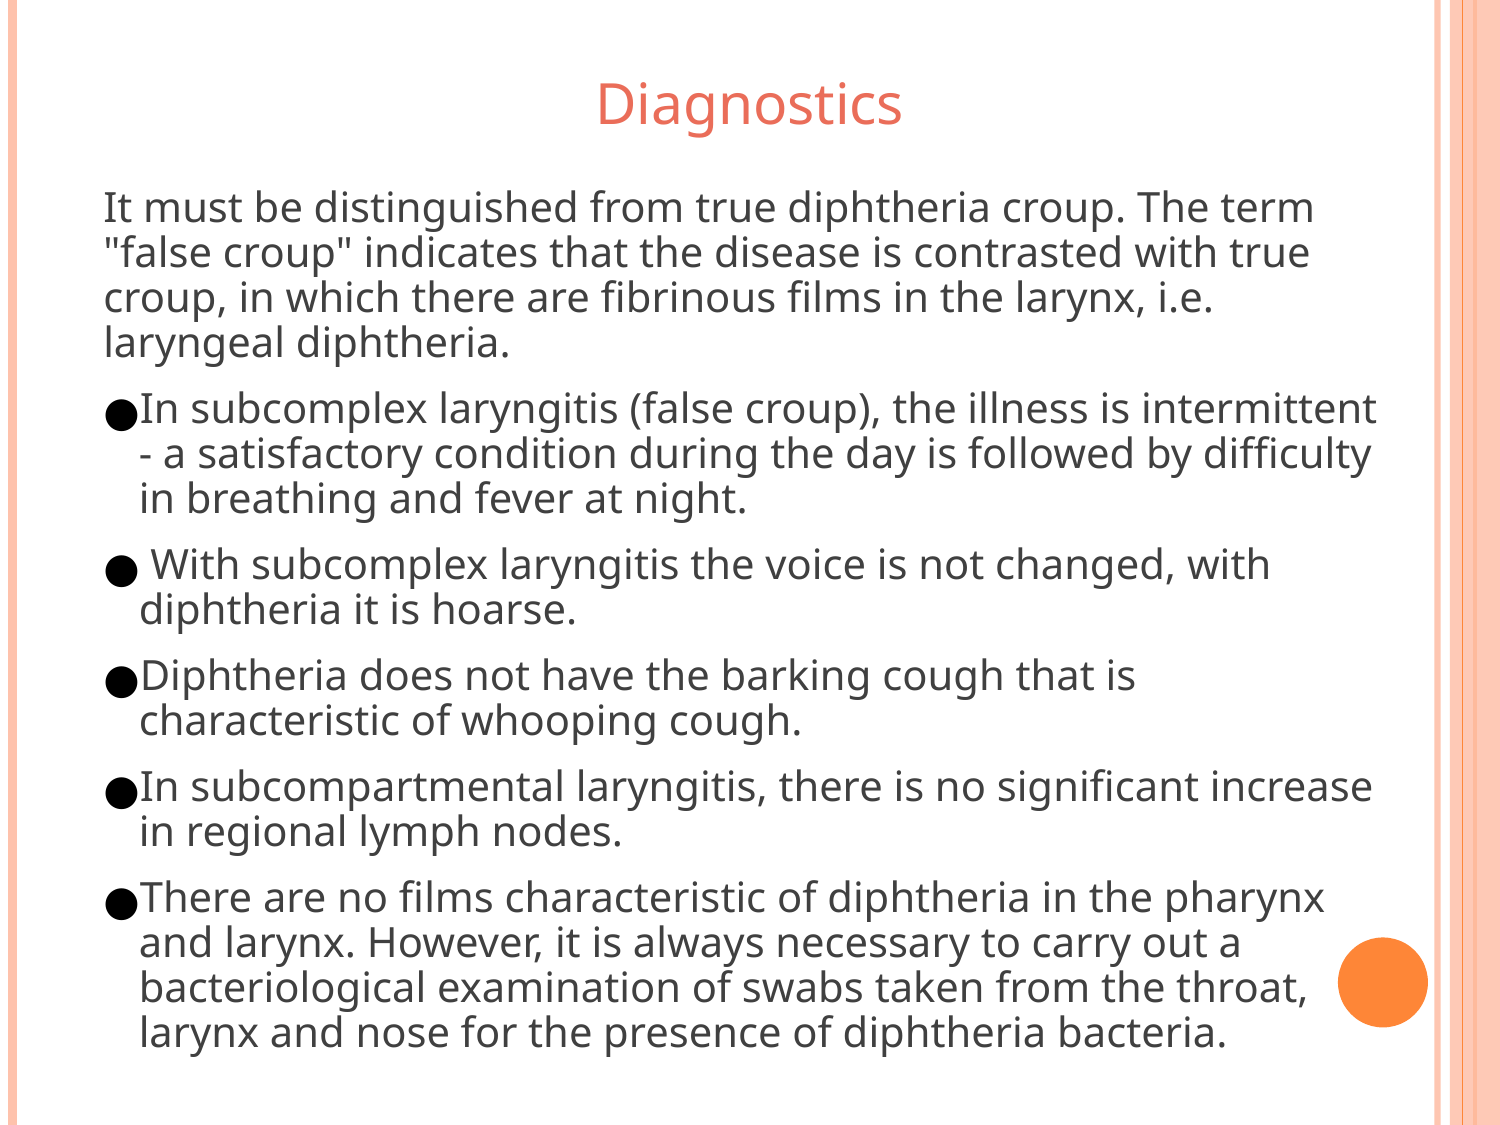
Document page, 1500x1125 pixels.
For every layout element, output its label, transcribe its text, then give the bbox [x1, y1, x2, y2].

text_box Diagnostics [103, 59, 1397, 113]
text_box It must be distinguished from true diphtheria croup. The term "false croup" indicates that the disease is contrasted with true croup, in which there are fibrinous films in the larynx, i.e. laryngeal diphtheria. In subcomplex laryngitis (false croup), the illness is intermittent - a satisfactory condition during the day is followed by difficulty in breathing and fever at night. With subcomplex laryngitis the voice is not changed, with diphtheria it is hoarse. Diphtheria does not have the barking cough that is characteristic of whooping cough. In subcompartmental laryngitis, there is no significant increase in regional lymph nodes. There are no films characteristic of diphtheria in the pharynx and larynx. However, it is always necessary to carry out a bacteriological examination of swabs taken from the throat, larynx and nose for the presence of diphtheria bacteria. [88, 113, 1412, 1082]
